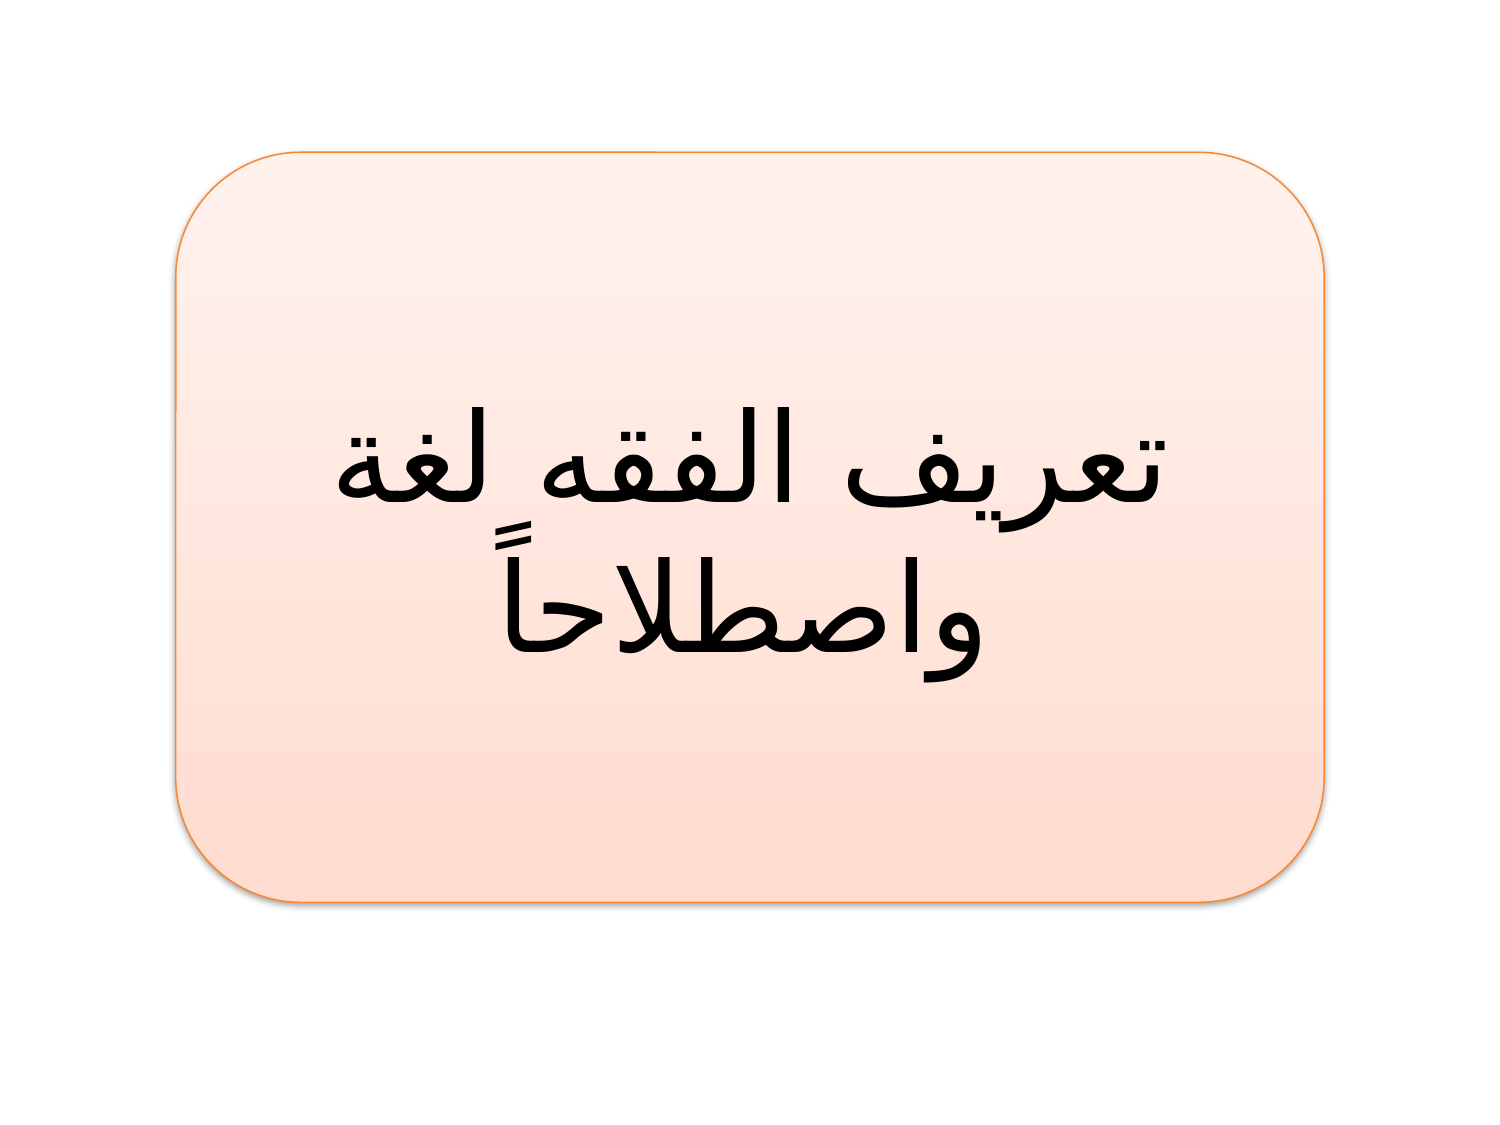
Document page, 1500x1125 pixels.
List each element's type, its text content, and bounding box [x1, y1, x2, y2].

text_box تعريف الفقه لغة واصطلاحاً [174, 151, 1325, 904]
